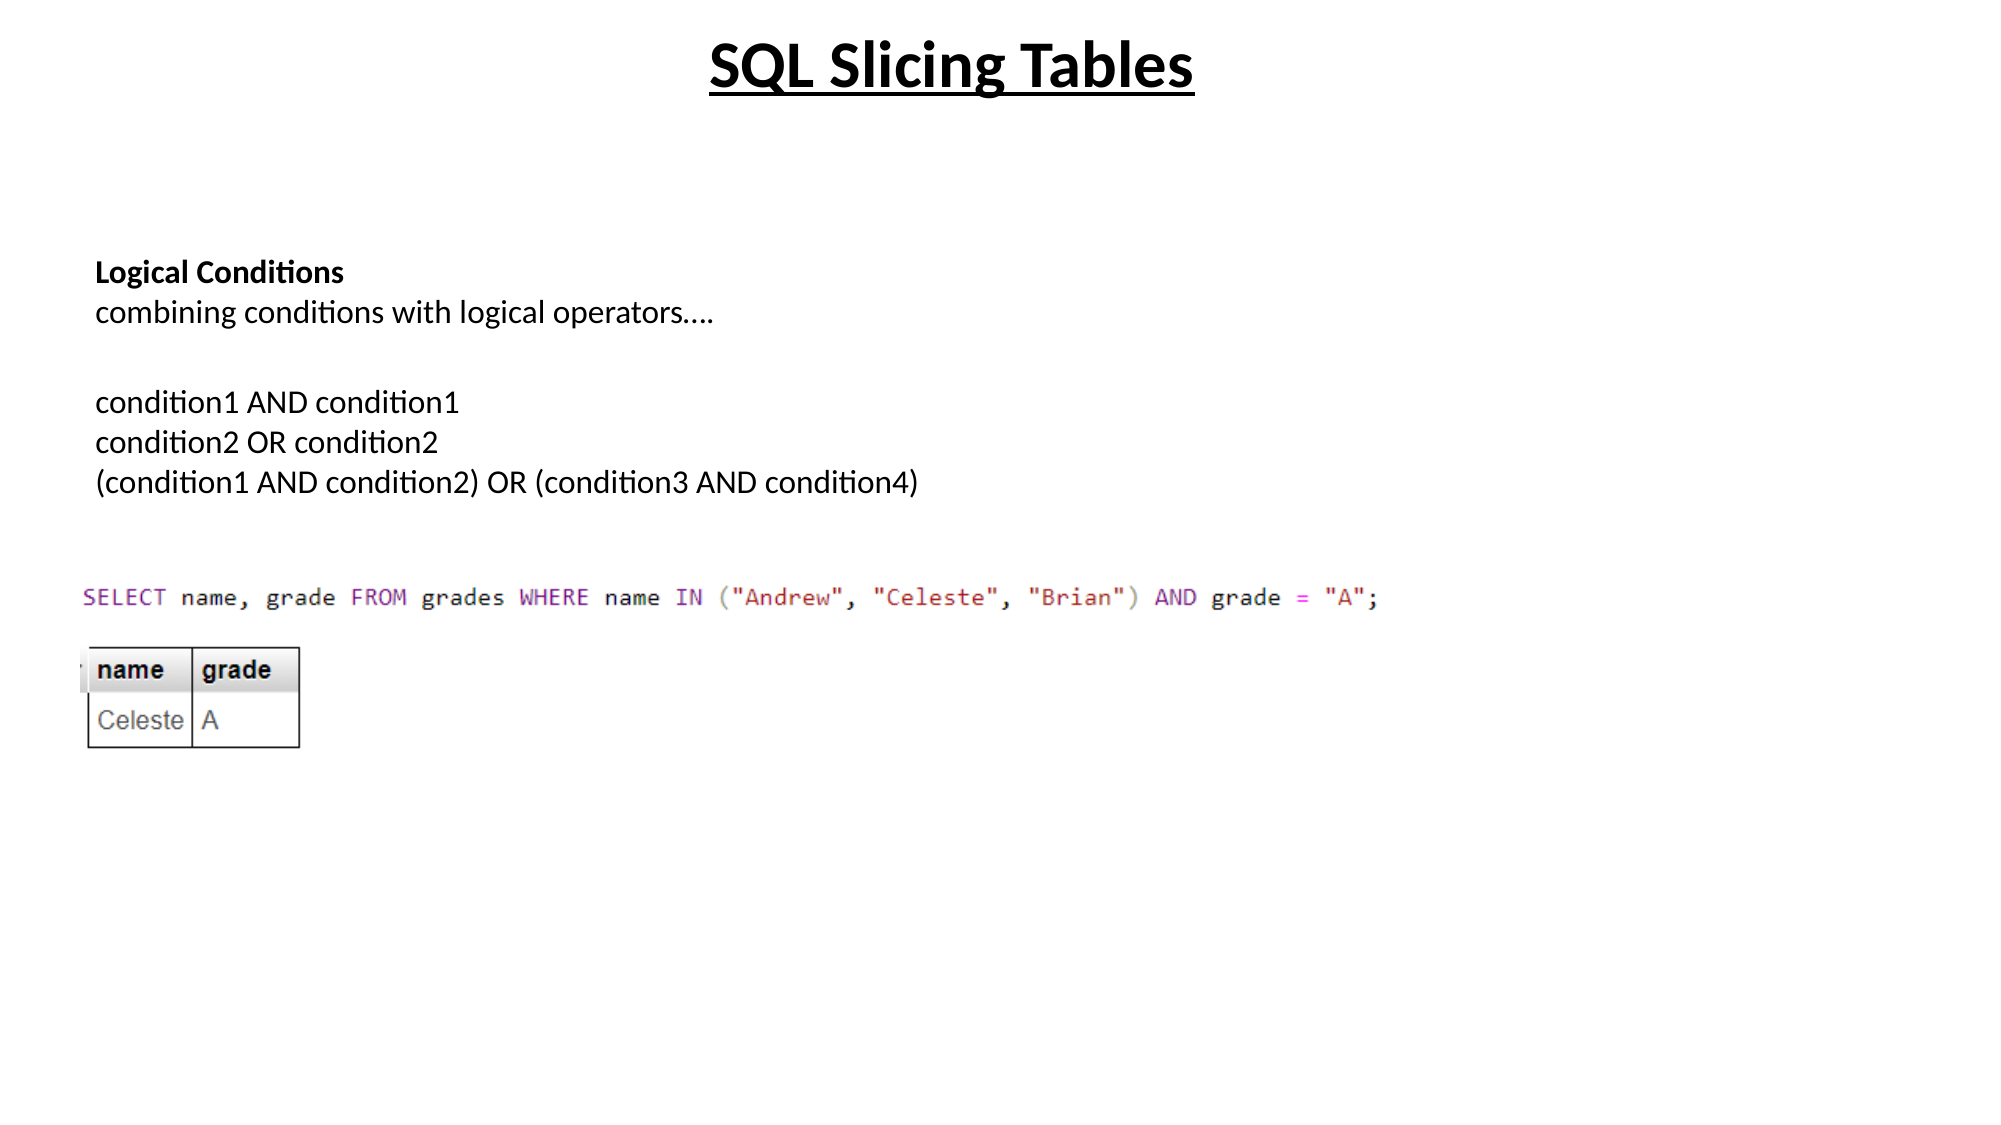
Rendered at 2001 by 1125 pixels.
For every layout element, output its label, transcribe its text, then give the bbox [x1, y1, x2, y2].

picture [80, 633, 305, 750]
text_box SQL Slicing Tables [694, 13, 1210, 109]
text_box Logical Conditions combining conditions with logical operators…. [80, 243, 976, 338]
text_box condition1 AND condition1 condition2 OR condition2 (condition1 AND condition2) OR (condition3 AND condition4) [80, 373, 976, 508]
picture [80, 575, 1386, 626]
